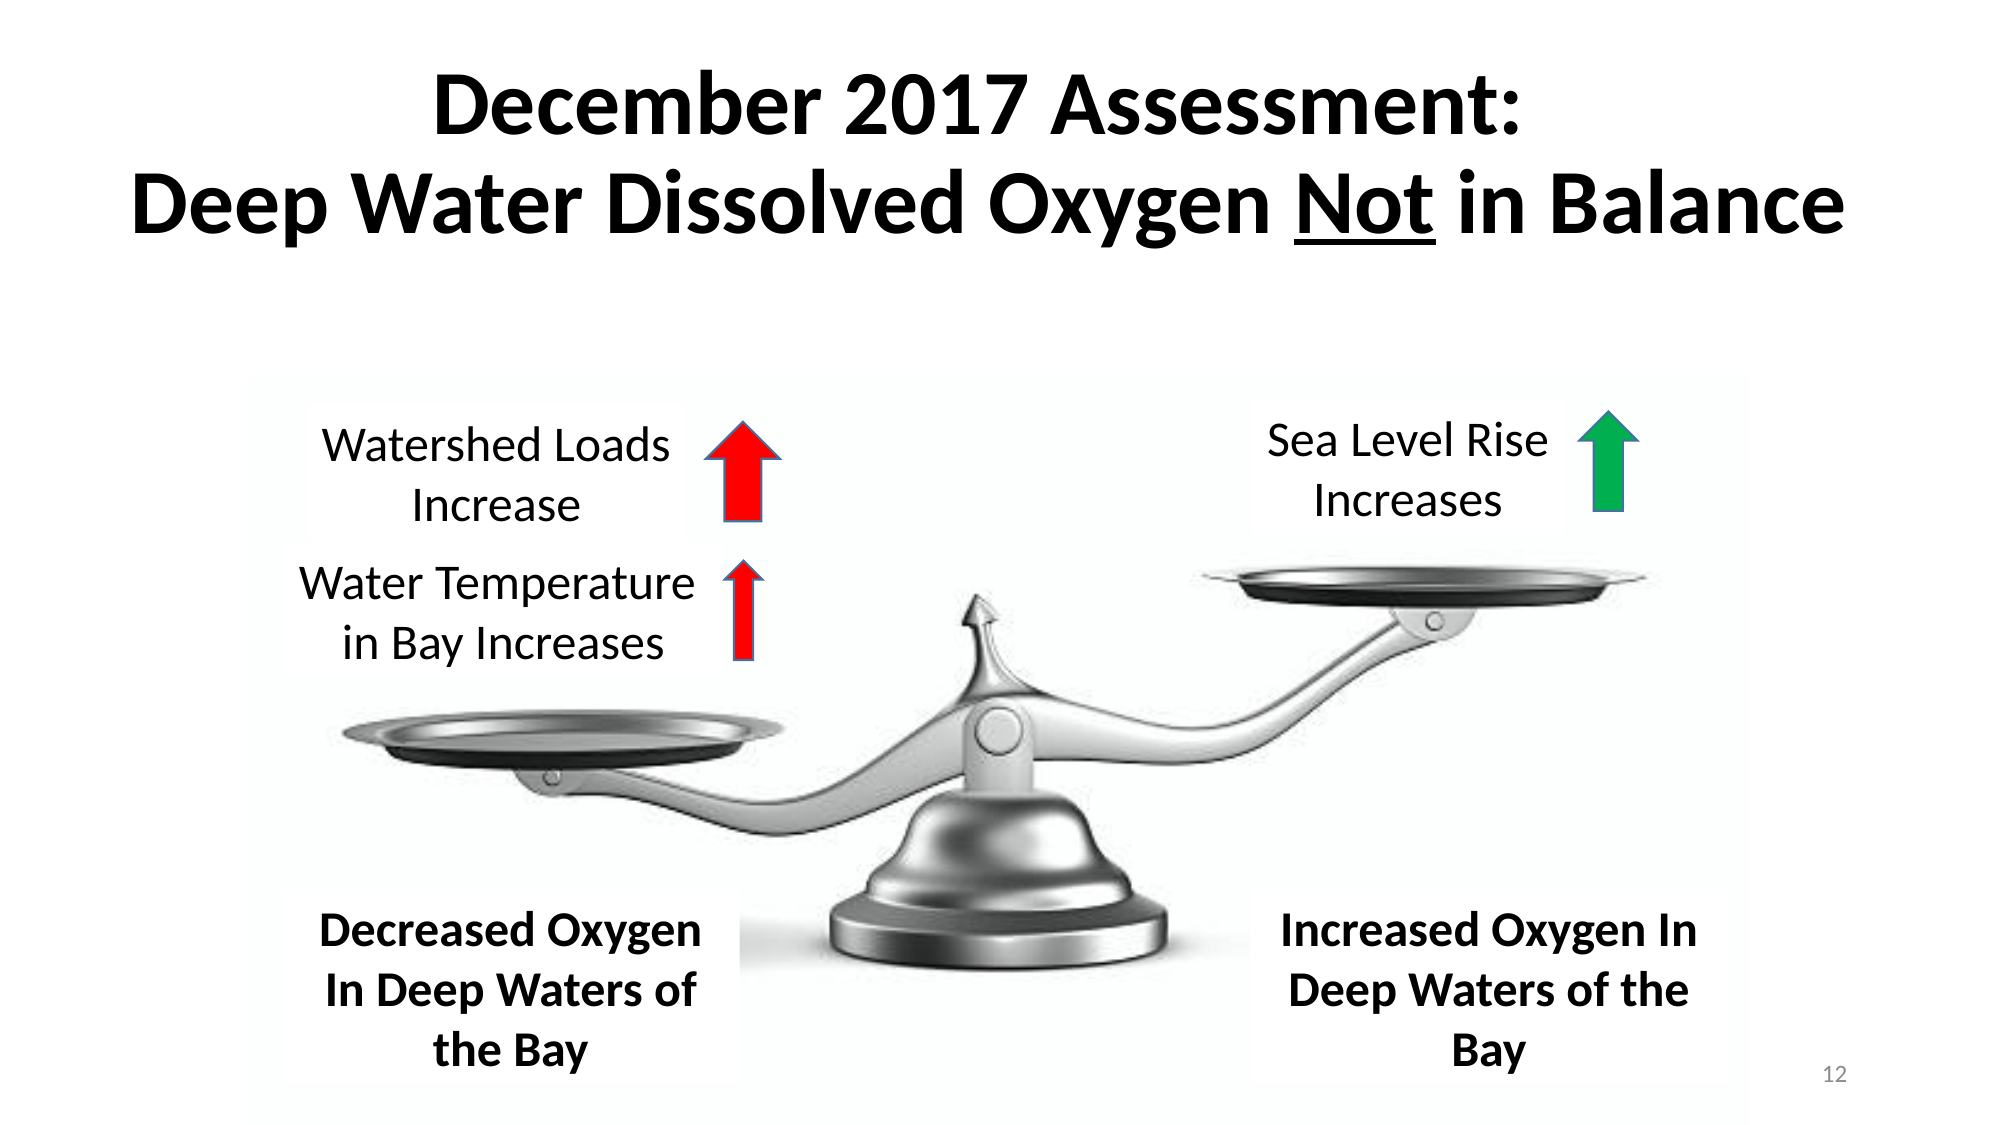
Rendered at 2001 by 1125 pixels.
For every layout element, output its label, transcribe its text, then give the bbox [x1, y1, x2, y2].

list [249, 374, 1750, 1125]
slide_number 12 [1750, 1042, 1863, 1103]
title December 2017 Assessment: Deep Water Dissolved Oxygen Not in Balance [34, 45, 1944, 263]
